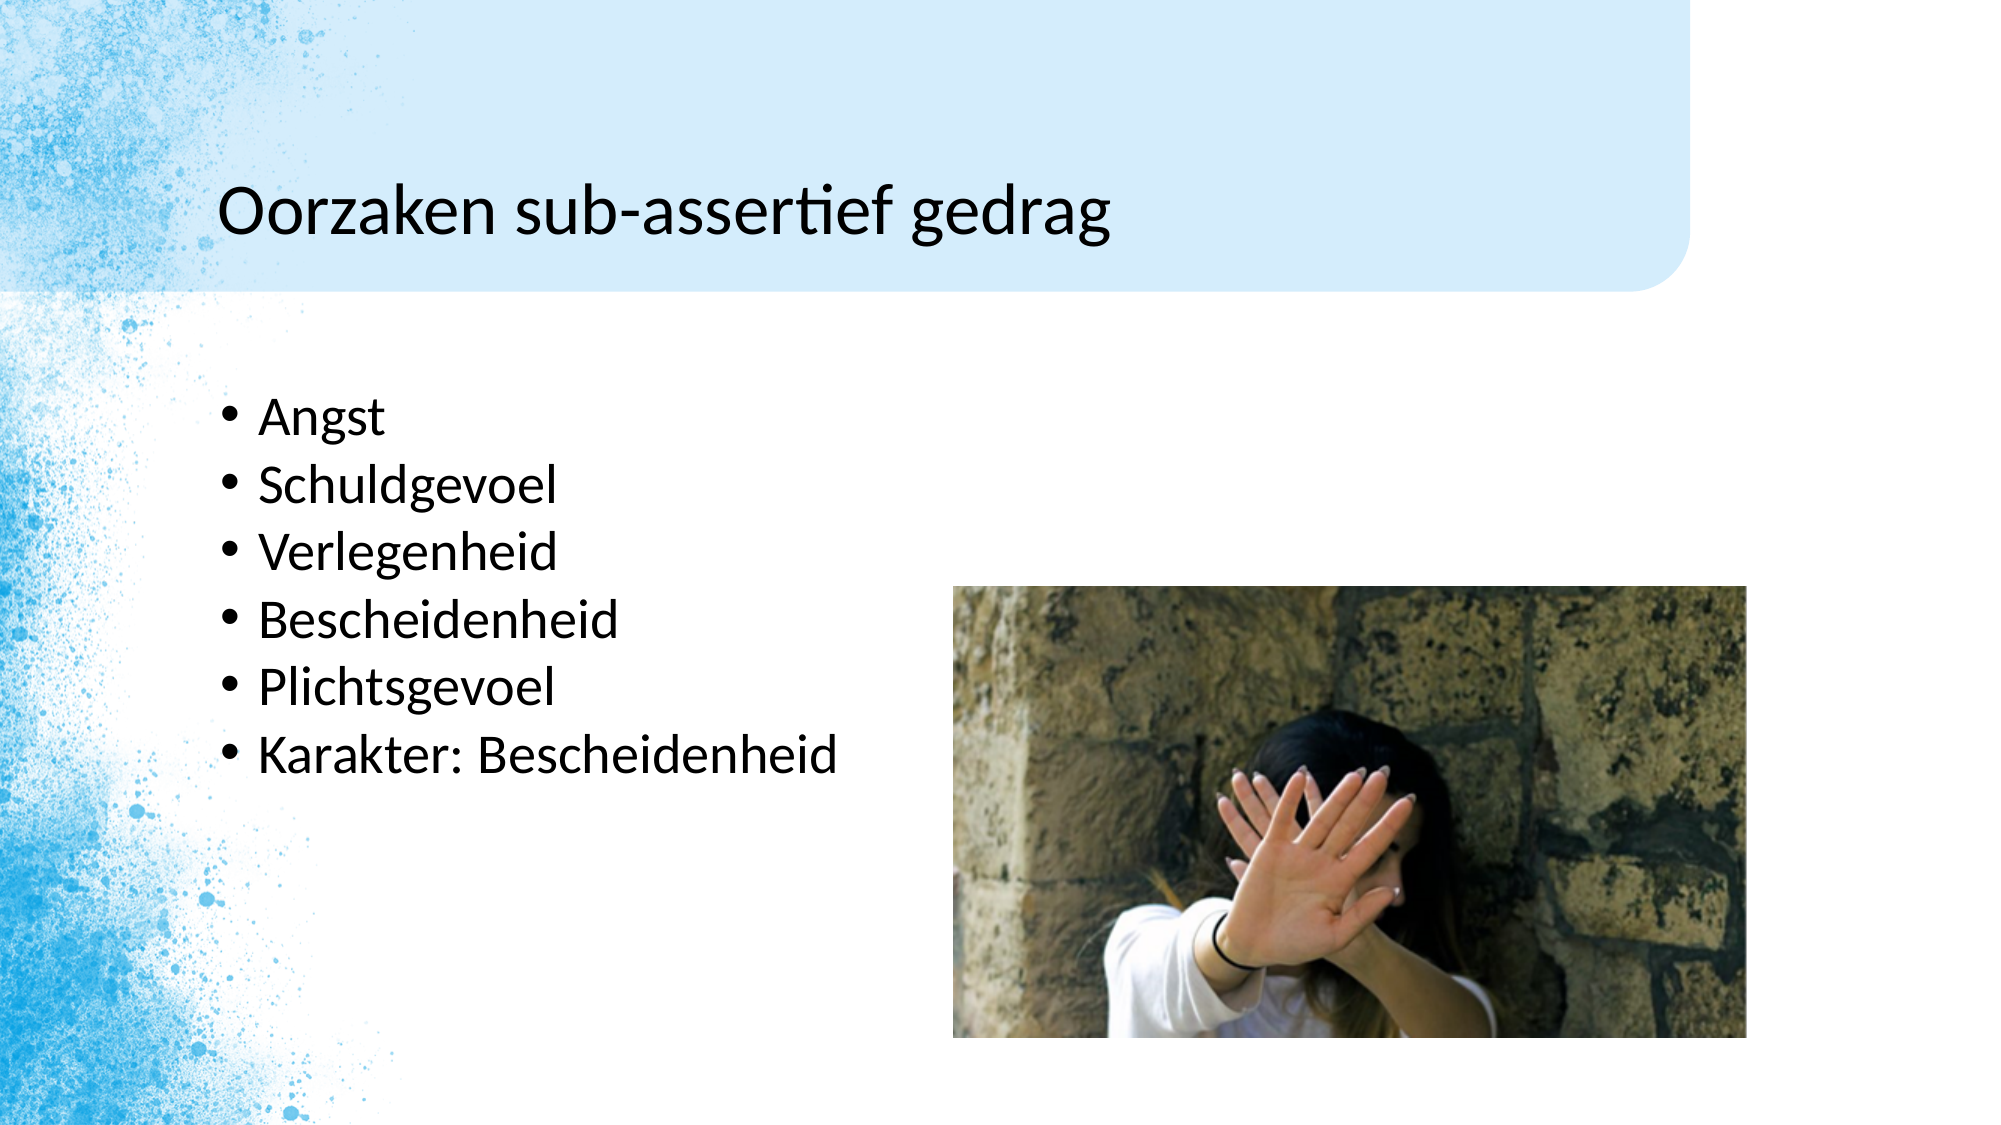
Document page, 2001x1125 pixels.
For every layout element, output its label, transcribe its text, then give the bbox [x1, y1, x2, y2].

picture [952, 585, 1754, 1038]
title Oorzaken sub-assertief gedrag​ [217, 61, 1556, 250]
list Angst​ Schuldgevoel​ Verlegenheid​ Bescheidenheid​ Plichtsgevoel​ Karakter: Bescheidenheid​ [220, 379, 1650, 935]
picture [0, 0, 415, 1125]
